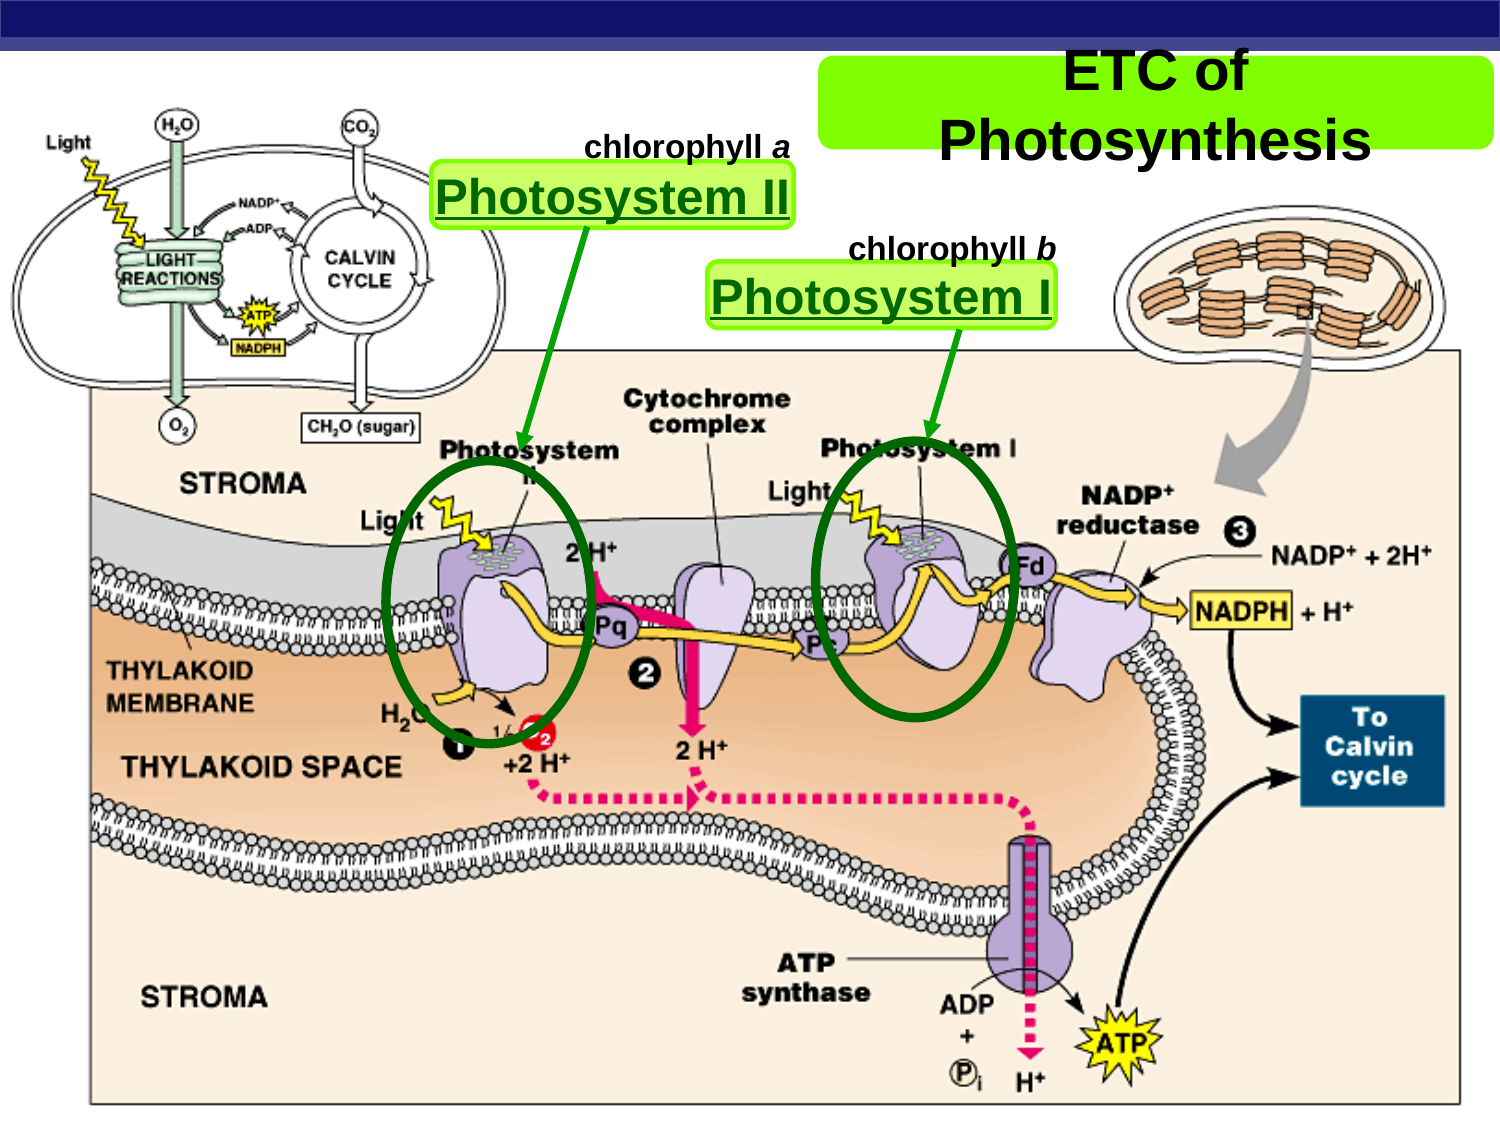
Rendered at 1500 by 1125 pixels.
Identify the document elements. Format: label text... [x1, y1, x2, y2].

text_box ETC of Photosynthesis [818, 55, 1494, 150]
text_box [704, 261, 1059, 441]
picture [0, 92, 1478, 1113]
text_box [428, 160, 797, 453]
